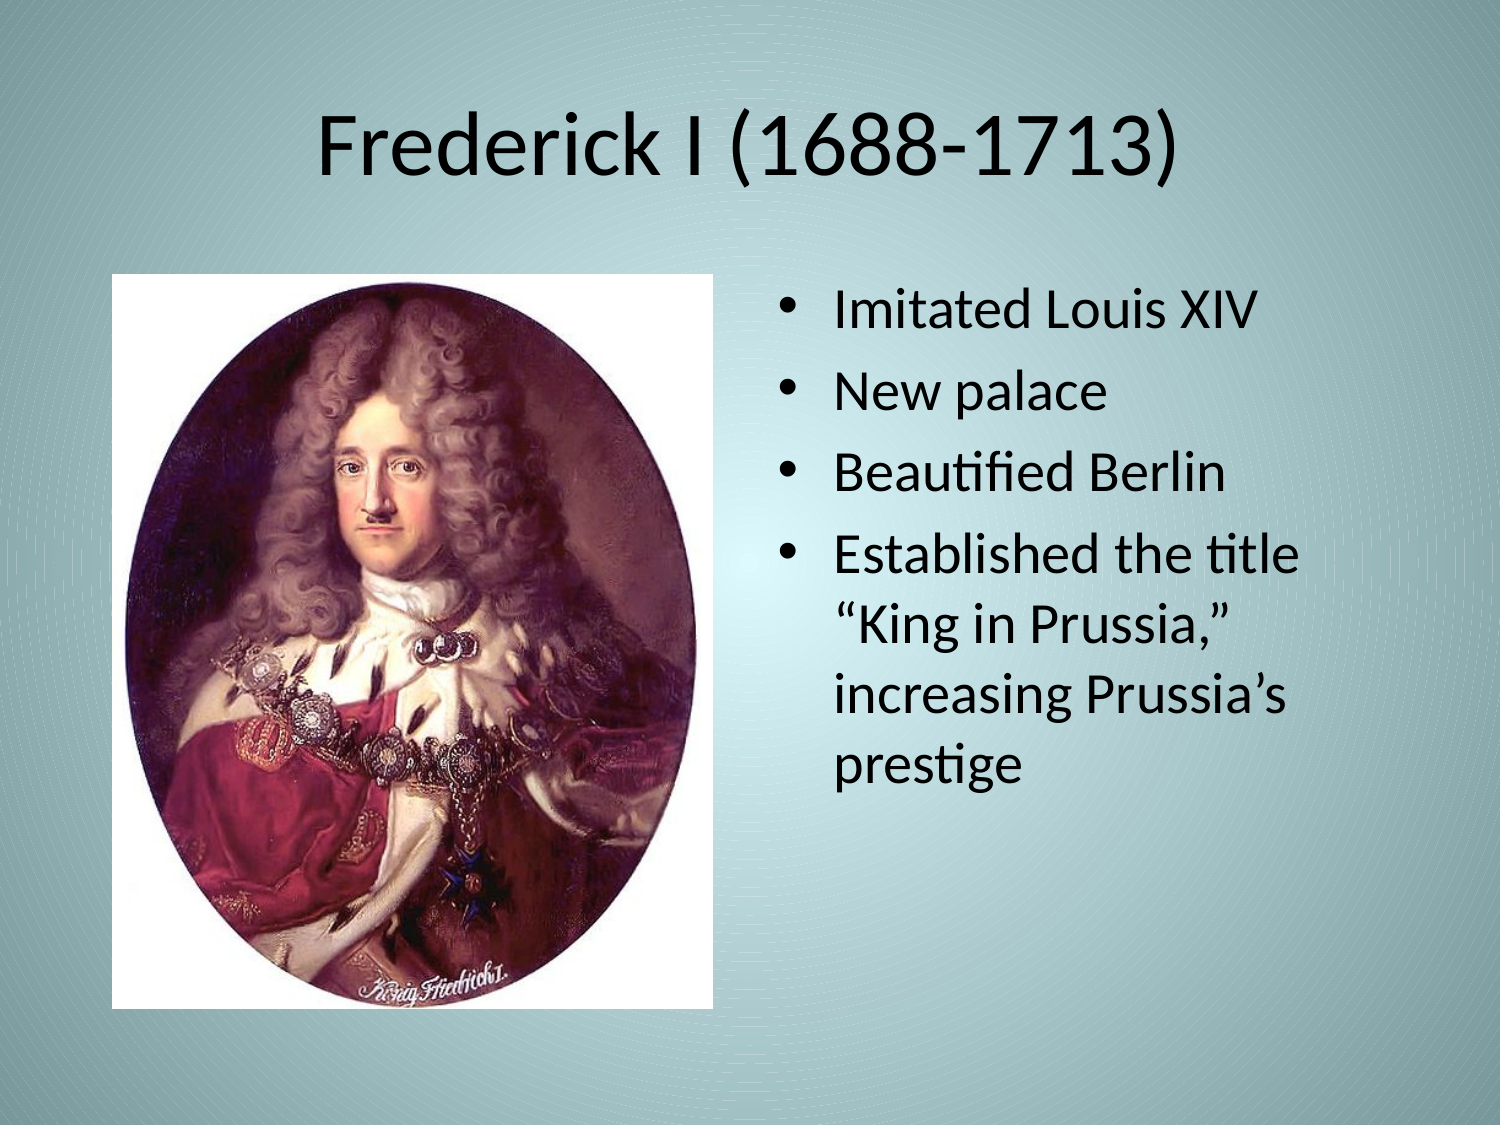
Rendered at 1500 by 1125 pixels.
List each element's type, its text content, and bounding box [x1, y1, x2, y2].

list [112, 274, 713, 1009]
title Frederick I (1688-1713) [75, 45, 1425, 233]
list Imitated Louis XIV New palace Beautified Berlin Established the title “King in Prussia,” increasing Prussia’s prestige [762, 262, 1425, 1005]
